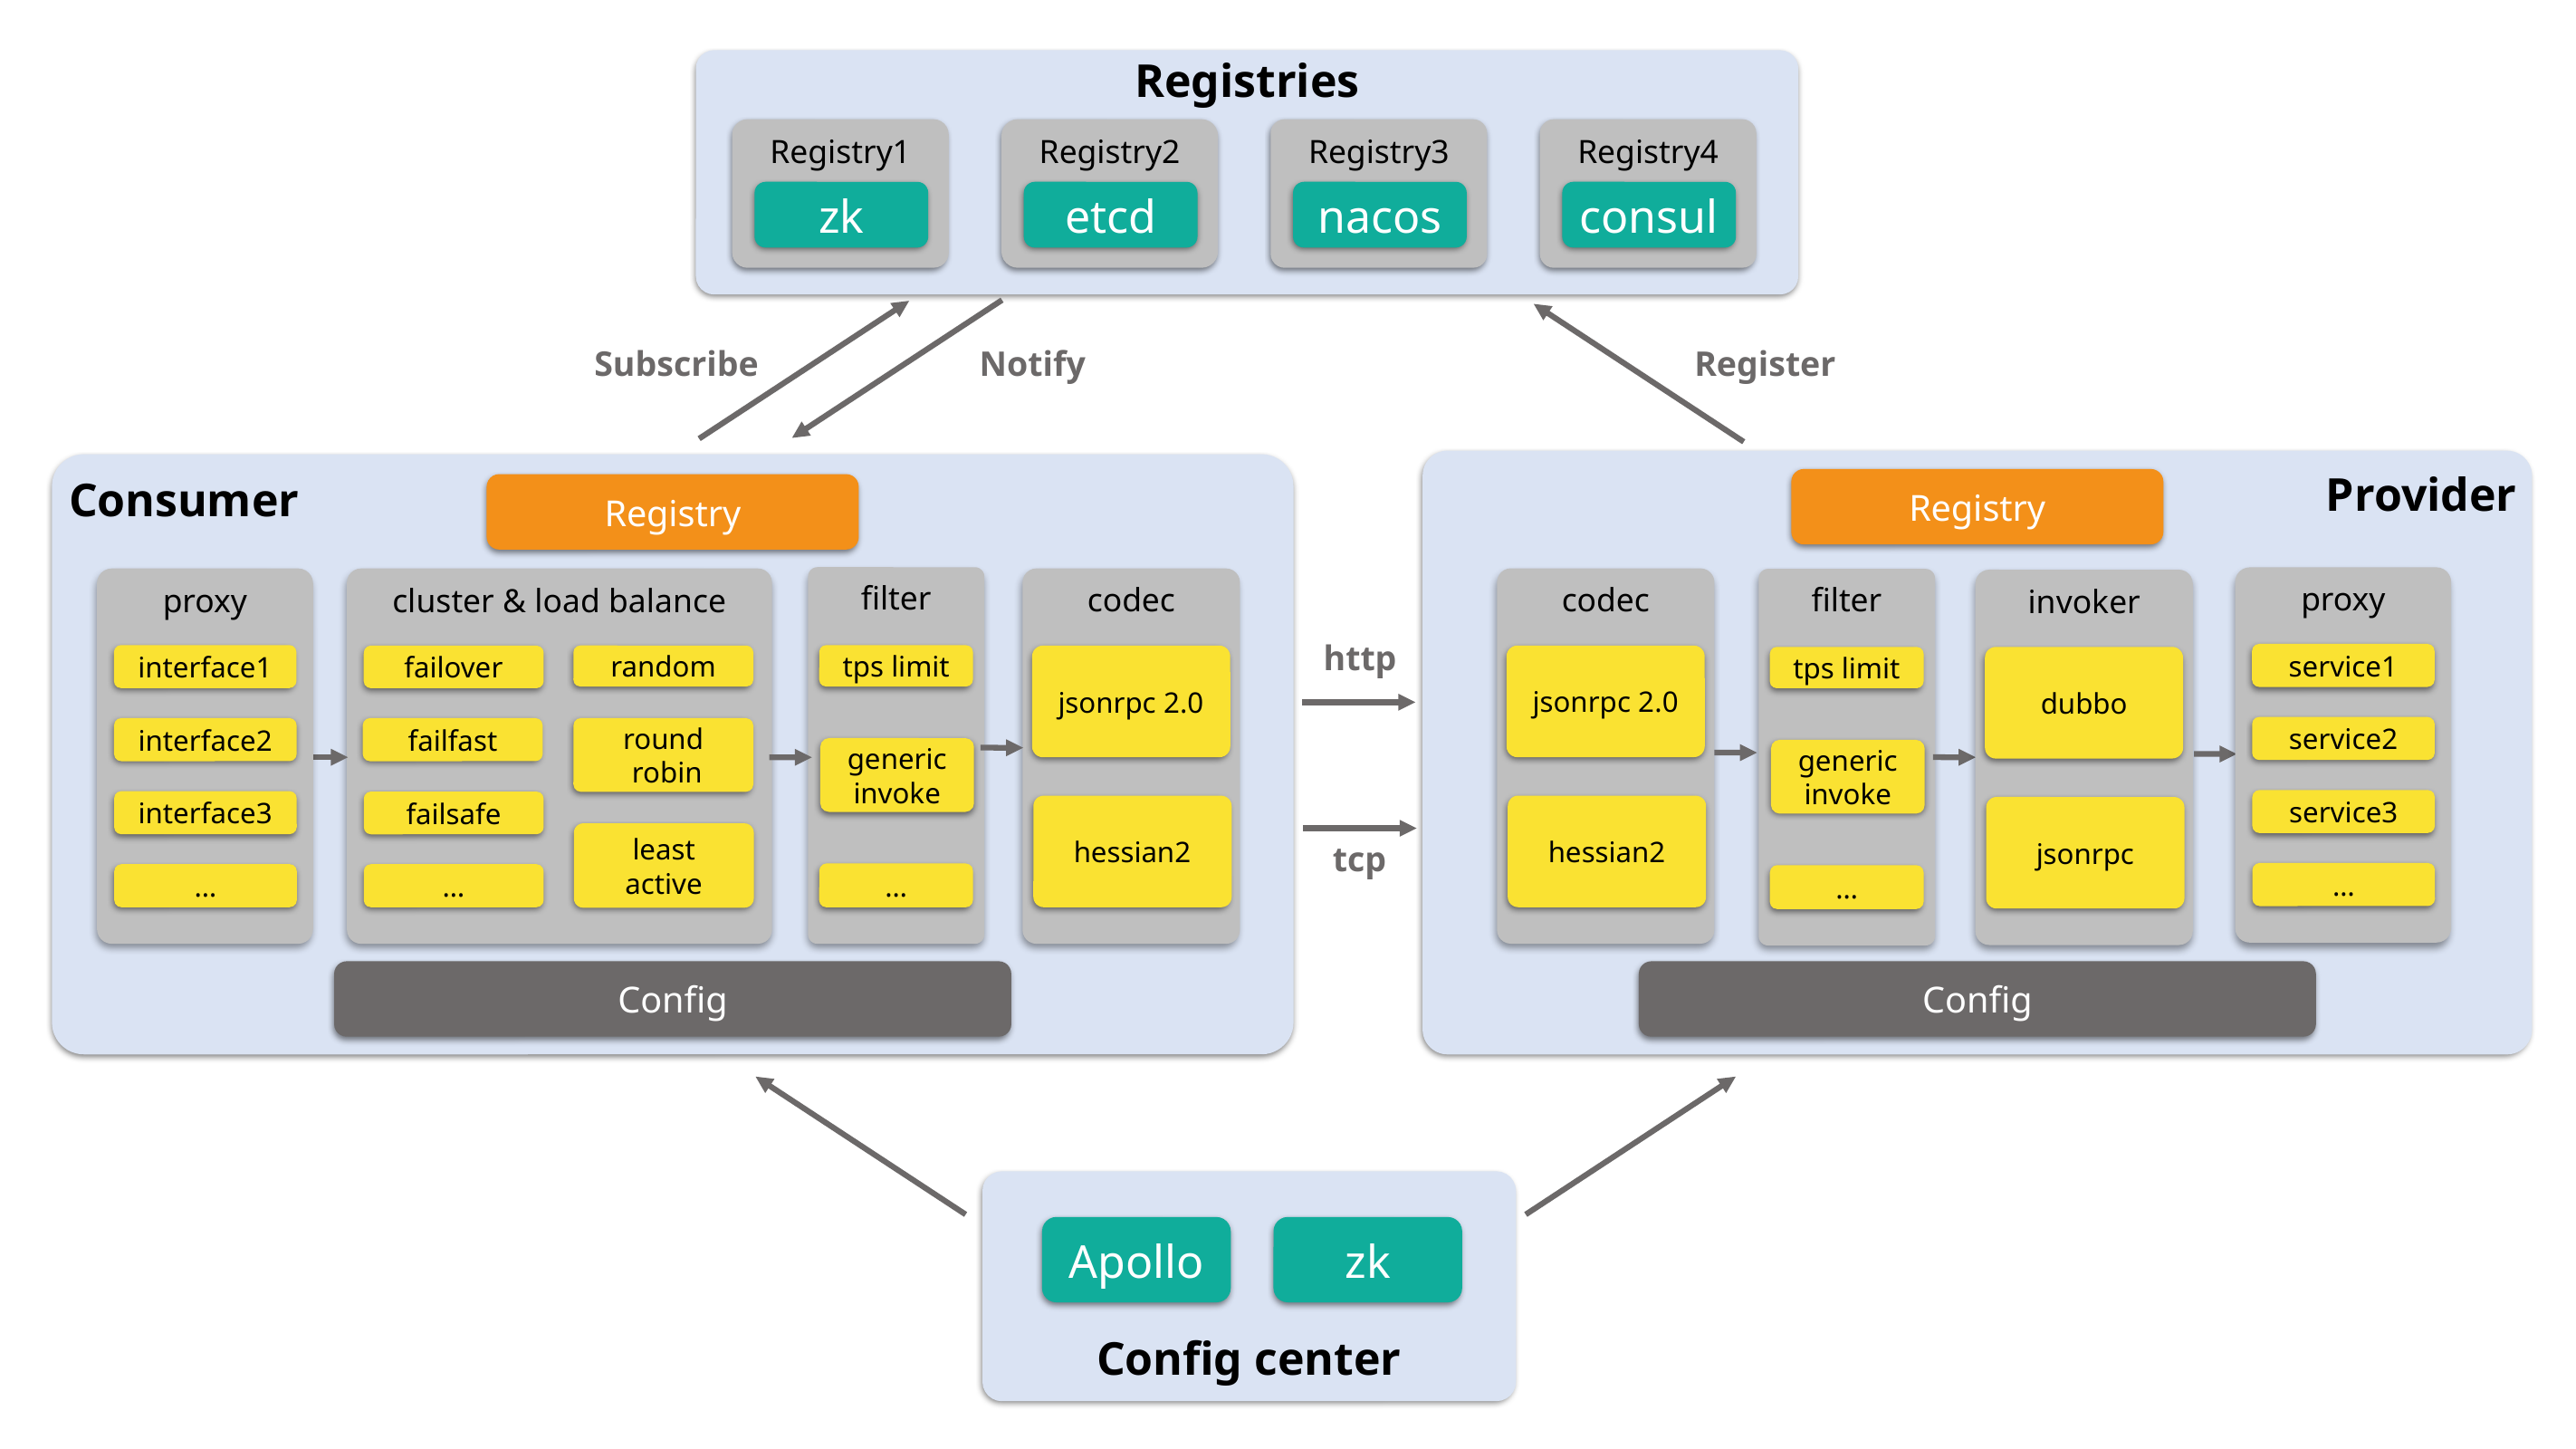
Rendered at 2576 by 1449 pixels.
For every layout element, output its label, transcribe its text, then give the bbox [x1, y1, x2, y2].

text_box failover [363, 645, 544, 688]
text_box nacos [1293, 181, 1467, 248]
text_box filter [808, 567, 985, 945]
text_box interface2 [113, 717, 297, 762]
text_box interface3 [114, 791, 297, 835]
text_box dubbo [1985, 647, 2184, 759]
text_box tcp [1300, 820, 1418, 897]
text_box Registry [486, 474, 859, 550]
text_box invoker [1975, 569, 2193, 945]
text_box jsonrpc [1986, 796, 2185, 909]
text_box failsafe [363, 792, 544, 835]
text_box failfast [362, 717, 543, 762]
text_box round robin [573, 717, 754, 792]
text_box Config [1638, 961, 2316, 1037]
text_box Registry [1791, 468, 2164, 545]
text_box jsonrpc 2.0 [1031, 645, 1231, 758]
text_box consul [1562, 181, 1737, 248]
text_box filter [1758, 569, 1936, 946]
text_box [982, 1171, 1517, 1402]
text_box Registry2 [1001, 119, 1219, 268]
text_box Subscribe [586, 334, 767, 391]
text_box hessian2 [1508, 795, 1707, 907]
text_box Notify [972, 334, 1094, 391]
text_box Config [334, 961, 1011, 1037]
text_box zk [1273, 1216, 1462, 1303]
text_box service2 [2252, 716, 2435, 761]
text_box tps limit [819, 645, 973, 687]
text_box least active [573, 823, 754, 908]
text_box proxy [2235, 567, 2452, 943]
text_box Apollo [1041, 1216, 1231, 1303]
text_box [1525, 1076, 1736, 1215]
text_box generic invoke [819, 737, 974, 812]
text_box Register [1686, 334, 1844, 391]
text_box cluster & load balance [347, 568, 772, 945]
text_box random [573, 645, 754, 687]
text_box [791, 299, 1003, 438]
text_box Registries [1121, 44, 1374, 113]
text_box [318, 752, 349, 763]
text_box http [1145, 619, 1490, 696]
text_box [695, 50, 1799, 295]
text_box interface1 [113, 645, 297, 688]
text_box hessian2 [1033, 795, 1232, 907]
text_box Registry1 [732, 119, 949, 268]
text_box codec [1022, 568, 1240, 945]
text_box Registry3 [1270, 119, 1488, 268]
text_box proxy [97, 568, 313, 945]
text_box Config center [1083, 1323, 1415, 1392]
text_box tps limit [1769, 647, 1924, 688]
text_box [769, 752, 812, 763]
text_box codec [1497, 568, 1715, 945]
text_box etcd [1023, 181, 1198, 248]
text_box [1932, 751, 1969, 763]
text_box [755, 1076, 966, 1215]
text_box … [1769, 865, 1924, 909]
text_box … [2252, 862, 2436, 907]
text_box [1302, 696, 1416, 708]
text_box [2194, 748, 2229, 760]
text_box [1714, 746, 1757, 759]
text_box jsonrpc 2.0 [1506, 645, 1705, 758]
text_box generic invoke [1770, 739, 1925, 814]
text_box Consumer [52, 454, 1294, 1055]
text_box Registry4 [1539, 119, 1757, 268]
text_box [698, 301, 910, 440]
text_box service1 [2252, 643, 2435, 687]
text_box zk [754, 181, 929, 248]
text_box [1303, 822, 1417, 834]
text_box … [819, 863, 973, 907]
text_box service3 [2252, 790, 2436, 833]
text_box [1533, 303, 1745, 443]
text_box … [114, 864, 297, 907]
text_box … [363, 864, 544, 907]
text_box Provider [1422, 450, 2533, 1055]
text_box [980, 742, 1024, 753]
